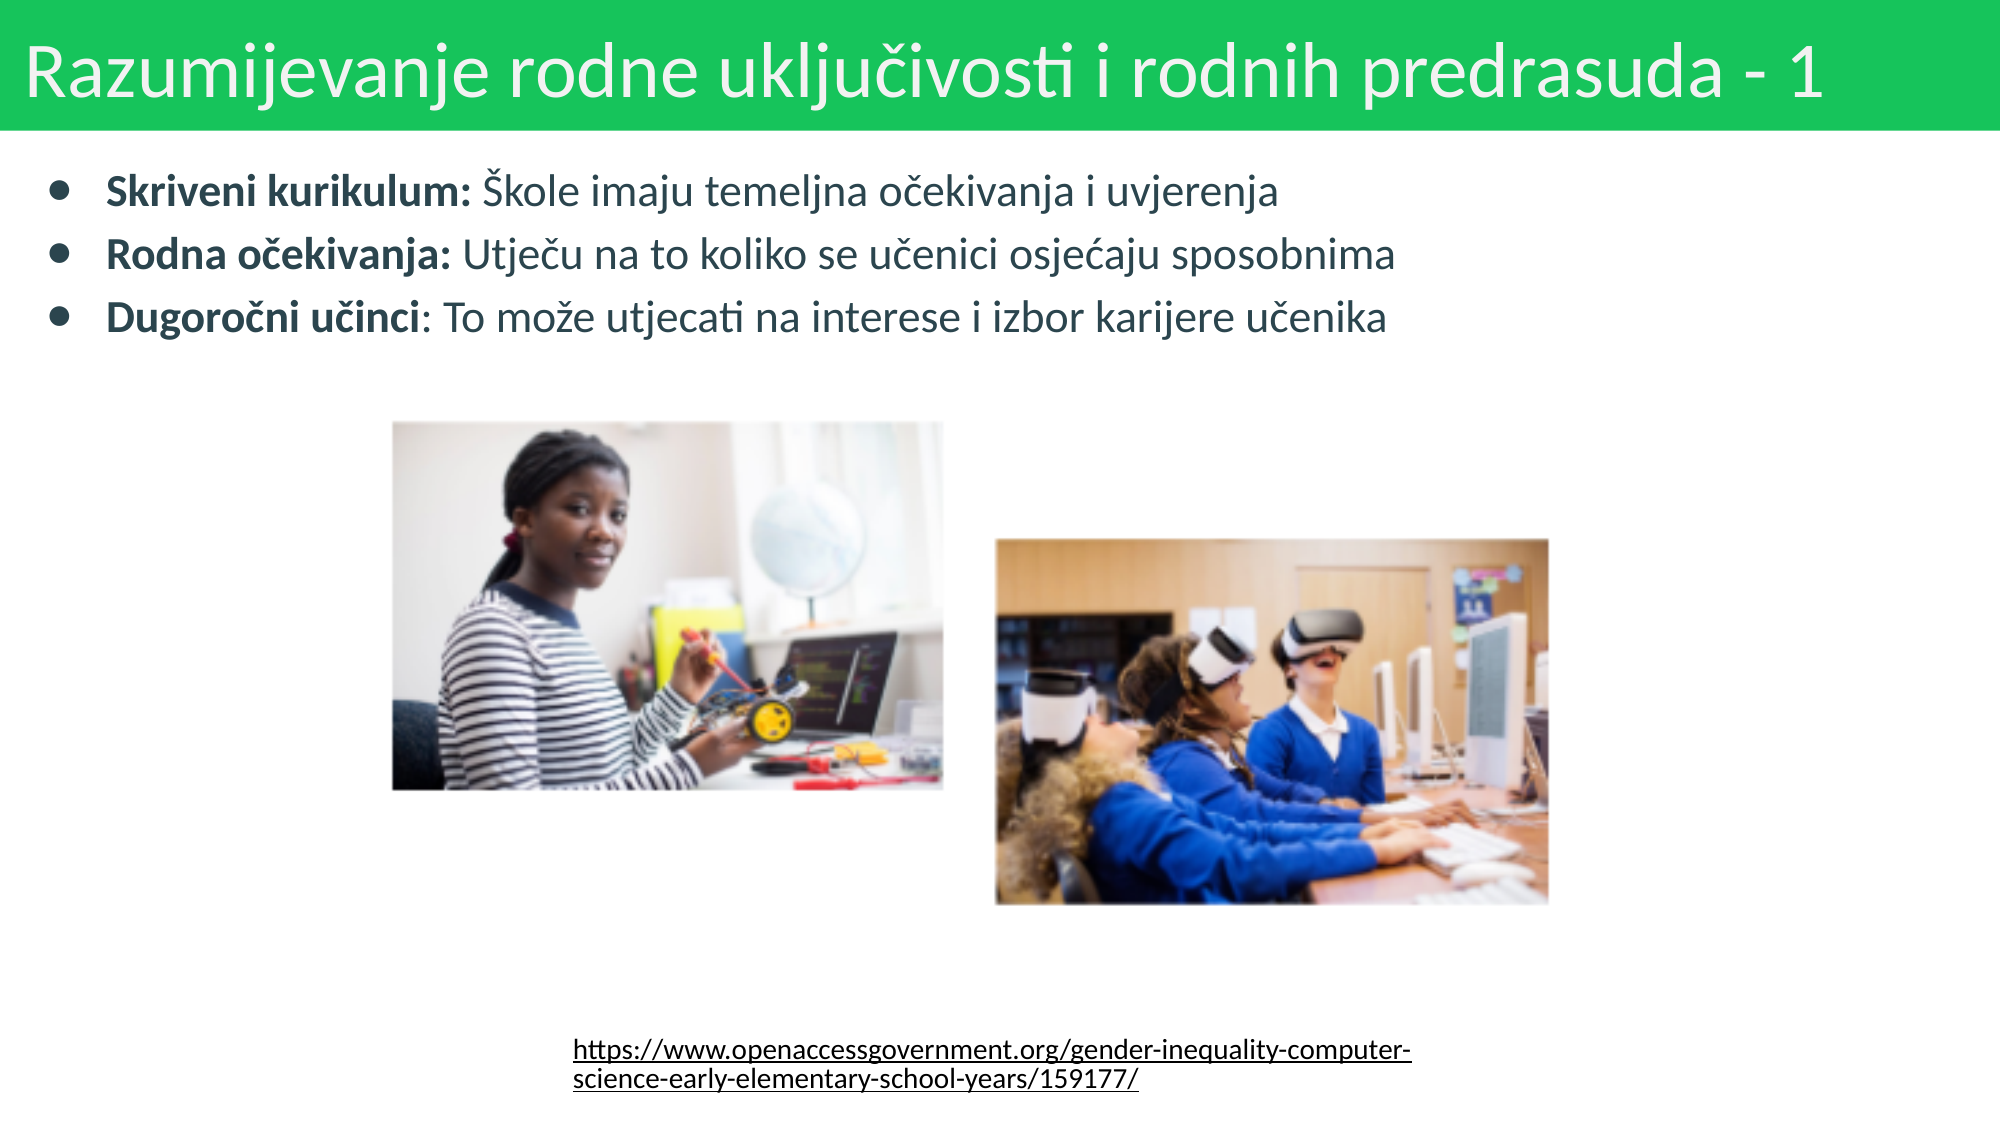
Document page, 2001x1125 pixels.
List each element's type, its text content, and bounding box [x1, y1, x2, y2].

picture [376, 403, 1563, 925]
title Razumijevanje rodne uključivosti i rodnih predrasuda - 1 [16, 13, 1976, 131]
text_box https://www.openaccessgovernment.org/gender-inequality-computer-science-early-elementary-school-years/159177/ [557, 1015, 1434, 1058]
list Skriveni kurikulum: Škole imaju temeljna očekivanja i uvjerenja Rodna očekivanja: Utječu na to koliko se učenici osjećaju sposobnima Dugoročni učinci: To može utjecati na interese i izbor karijere učenika [16, 144, 1976, 1108]
